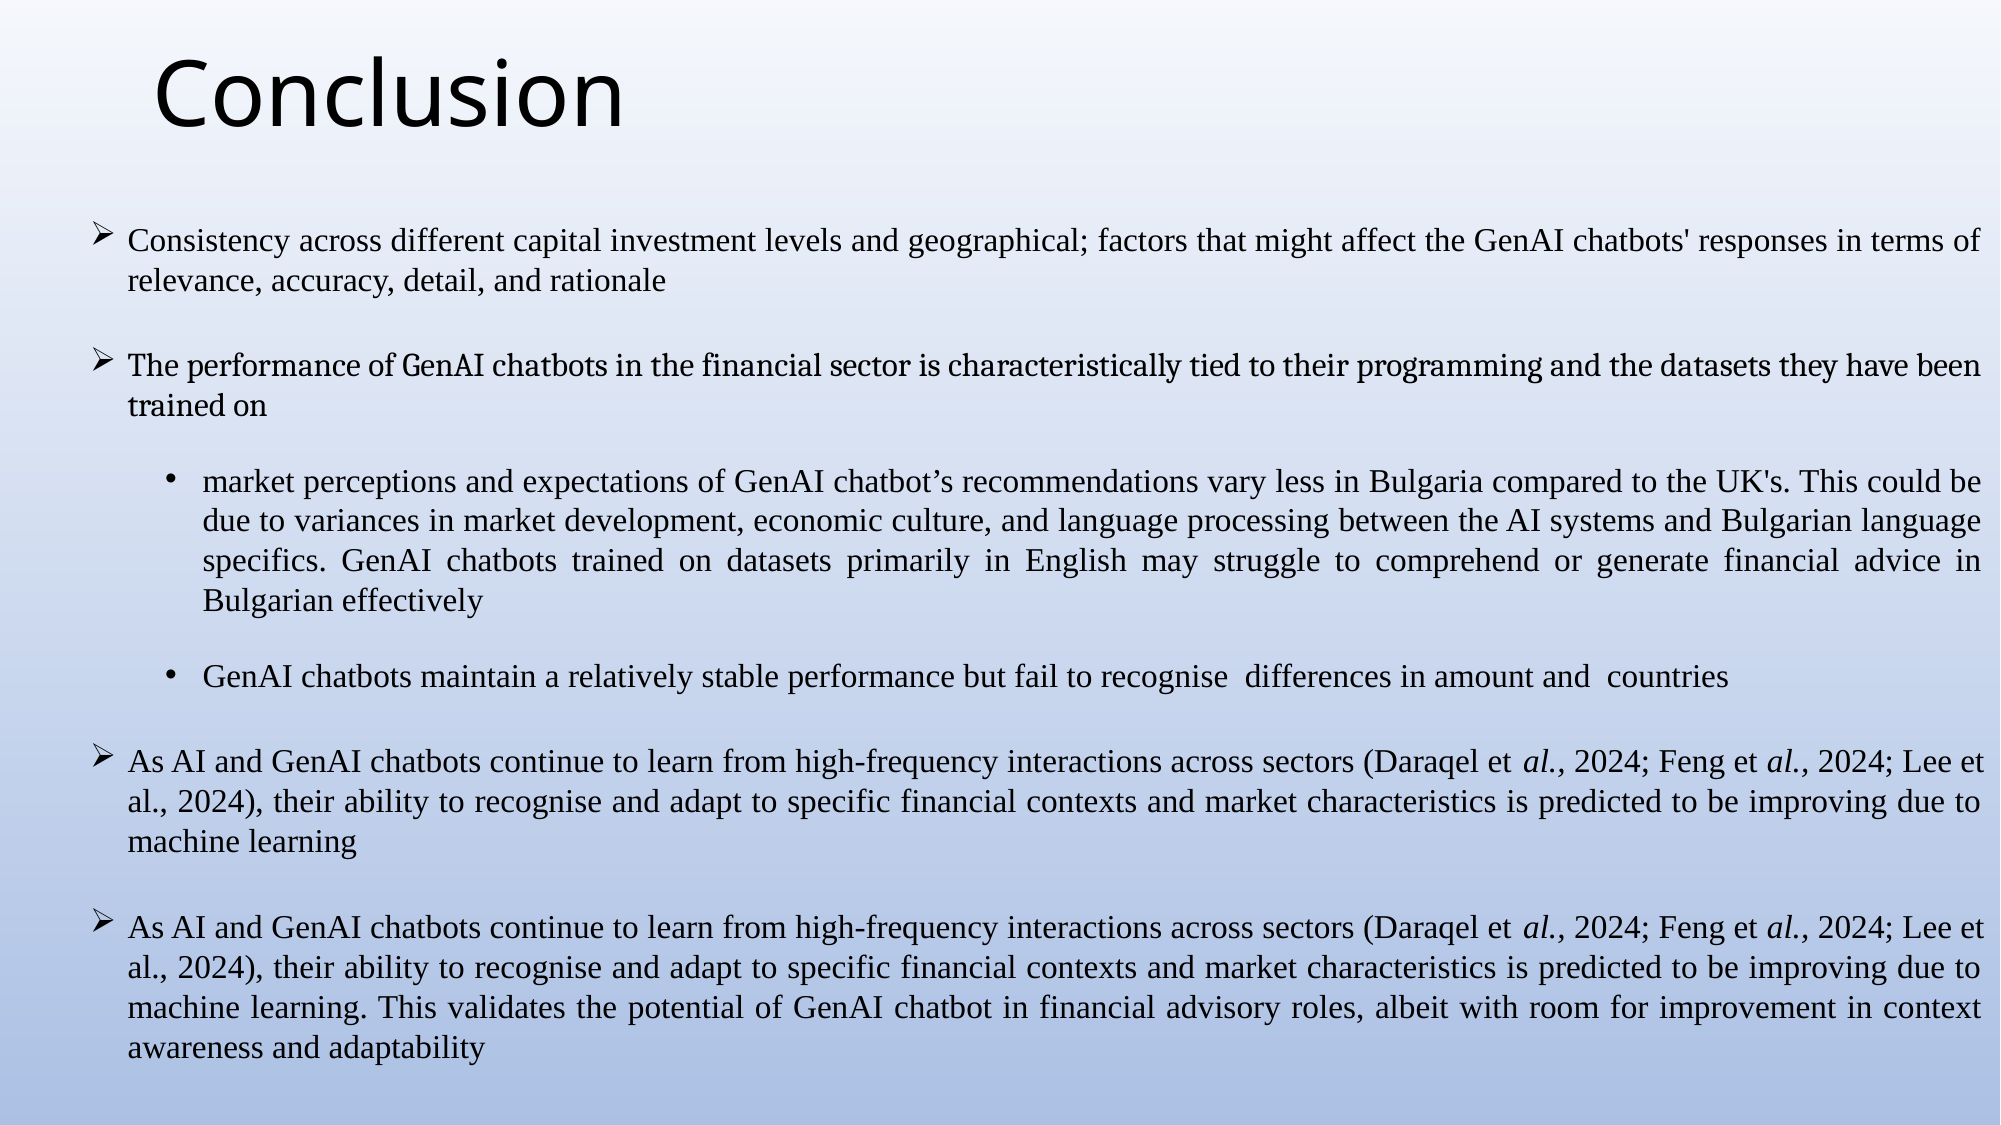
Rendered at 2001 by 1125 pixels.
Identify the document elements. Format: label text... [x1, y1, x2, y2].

list Consistency across different capital investment levels and geographical; factors that might affect the GenAI chatbots' responses in terms of relevance, accuracy, detail, and rationale The performance of GenAI chatbots in the financial sector is characteristically tied to their programming and the datasets they have been trained on market perceptions and expectations of GenAI chatbot’s recommendations vary less in Bulgaria compared to the UK's. This could be due to variances in market development, economic culture, and language processing between the AI systems and Bulgarian language specifics. GenAI chatbots trained on datasets primarily in English may struggle to comprehend or generate financial advice in Bulgarian effectively GenAI chatbots maintain a relatively stable performance but fail to recognise differences in amount and countries As AI and GenAI chatbots continue to learn from high-frequency interactions across sectors (Daraqel et al., 2024; Feng et al., 2024; Lee et al., 2024), their ability to recognise and adapt to specific financial contexts and market characteristics is predicted to be improving due to machine learning As AI and GenAI chatbots continue to learn from high-frequency interactions across sectors (Daraqel et al., 2024; Feng et al., 2024; Lee et al., 2024), their ability to recognise and adapt to specific financial contexts and market characteristics is predicted to be improving due to machine learning. This validates the potential of GenAI chatbot in financial advisory roles, albeit with room for improvement in context awareness and adaptability [75, 210, 2000, 1102]
title Conclusion [137, 0, 1863, 194]
